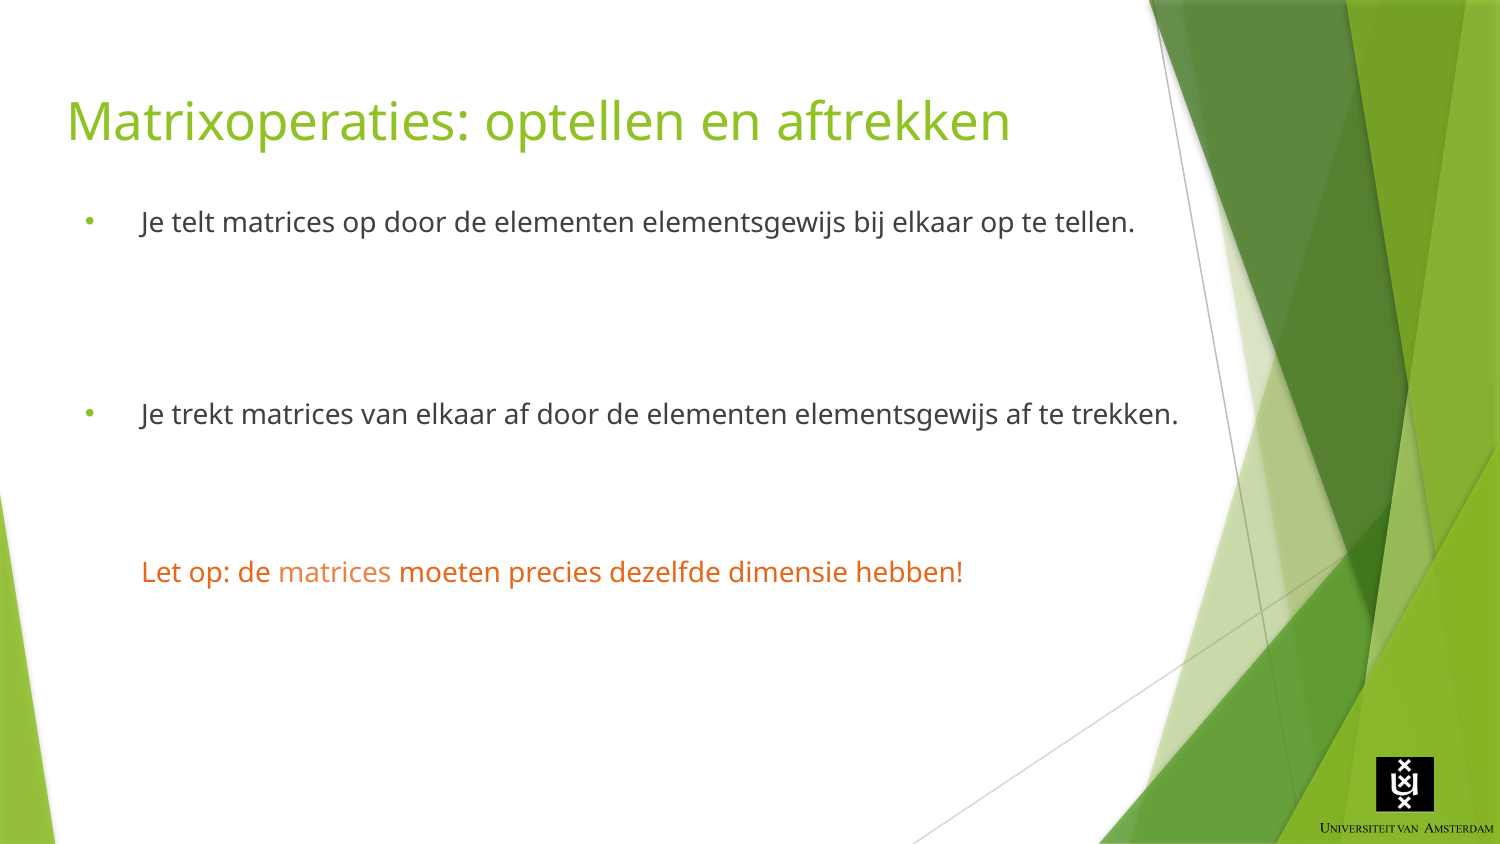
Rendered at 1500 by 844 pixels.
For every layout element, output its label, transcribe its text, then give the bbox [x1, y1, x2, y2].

picture [1311, 756, 1500, 844]
title Matrixoperaties: optellen en aftrekken [51, 72, 1449, 167]
